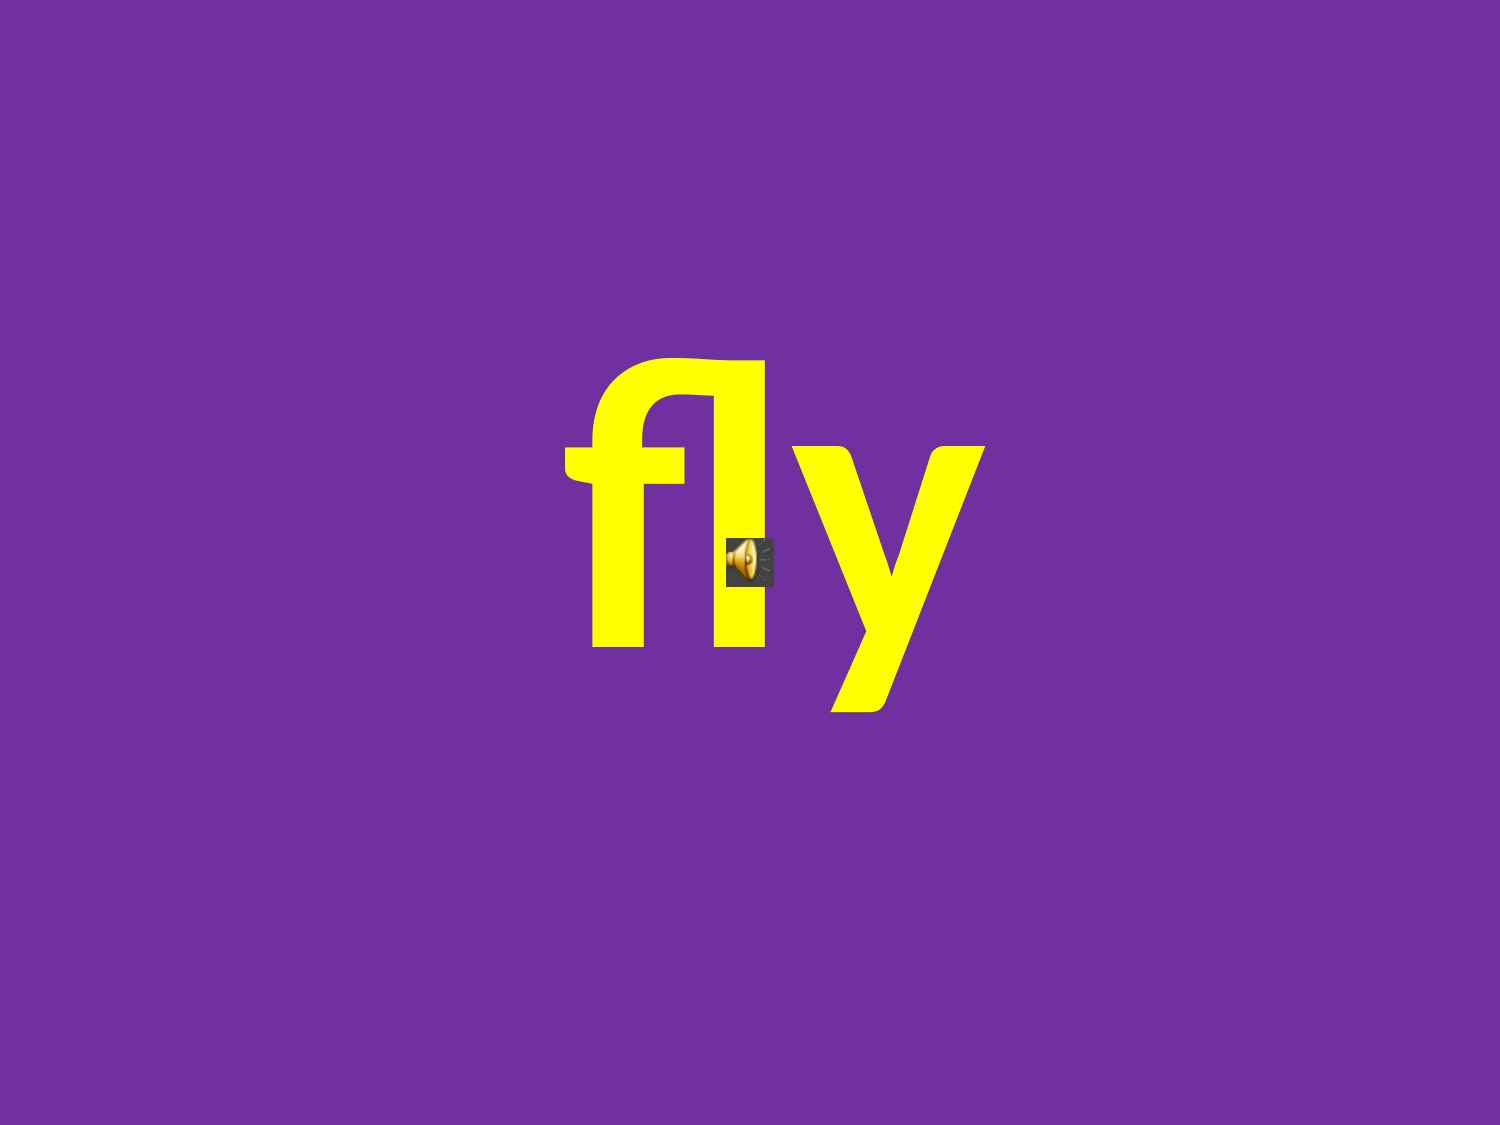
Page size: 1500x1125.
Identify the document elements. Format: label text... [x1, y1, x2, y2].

text_box fly [99, 224, 1450, 738]
picture [724, 537, 776, 588]
